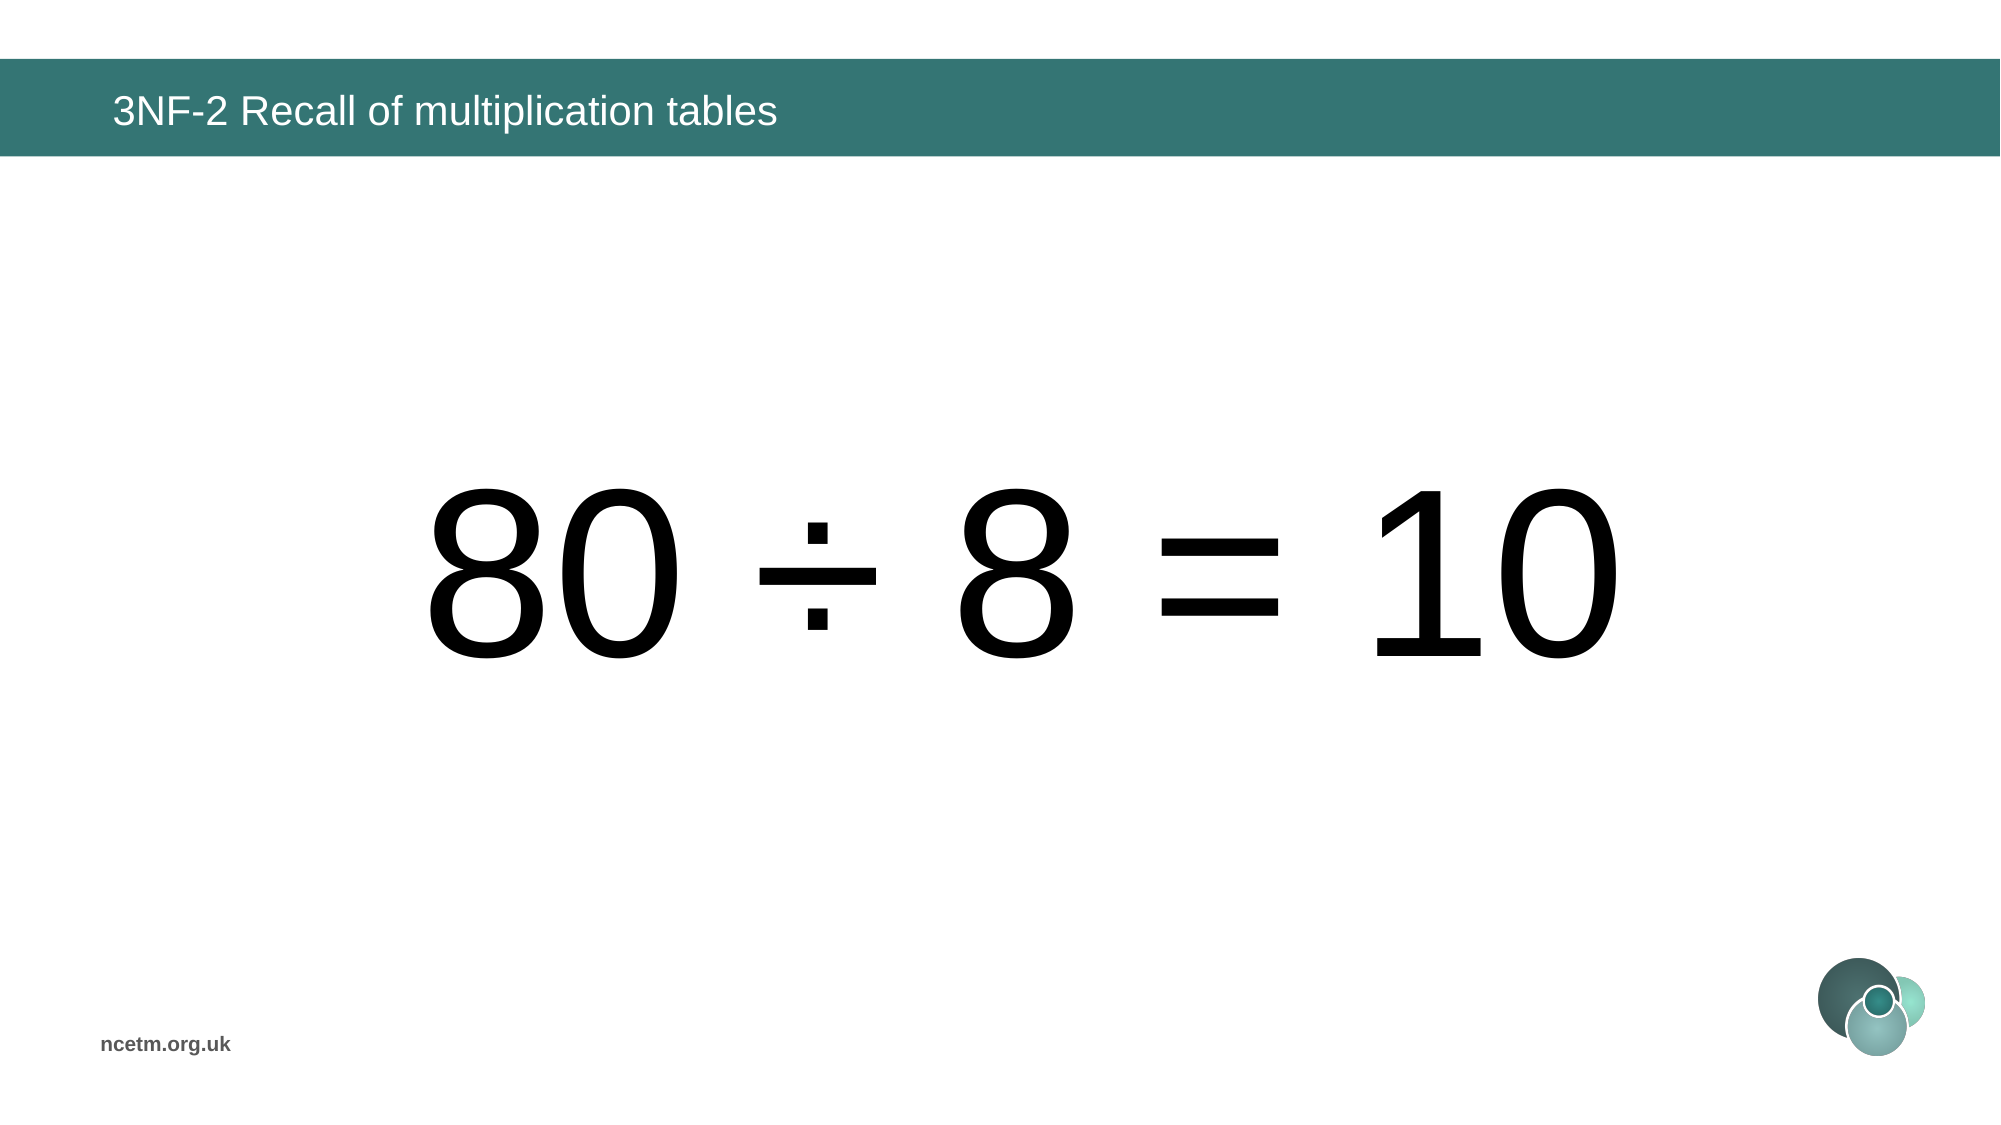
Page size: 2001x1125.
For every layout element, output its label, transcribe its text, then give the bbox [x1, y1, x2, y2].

title 3NF-2 Recall of multiplication tables [97, 76, 1945, 147]
text_box 10 [1344, 409, 1642, 712]
text_box 80 ÷ 8 = [405, 409, 1344, 712]
picture [1818, 958, 1925, 1056]
